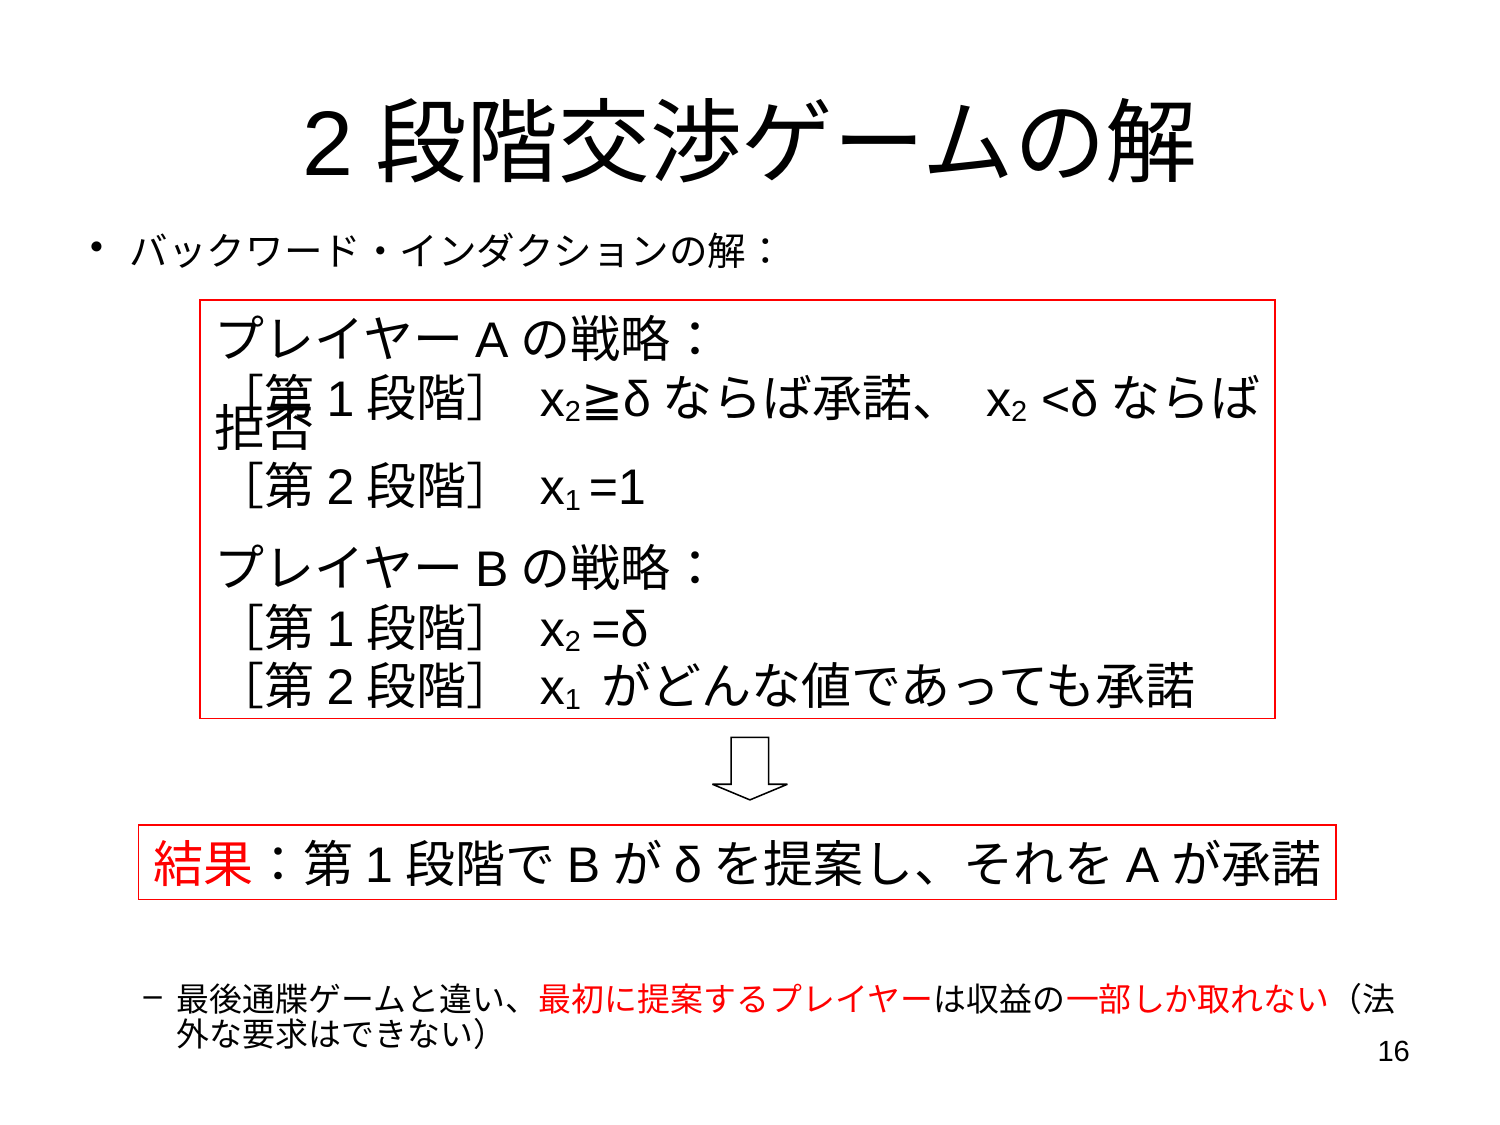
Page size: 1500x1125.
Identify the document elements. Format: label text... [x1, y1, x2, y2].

text_box 結果：第1段階でBがδを提案し、それをAが承諾 [138, 824, 1336, 900]
list バックワード・インダクションの解： 最後通牒ゲームと違い、最初に提案するプレイヤーは収益の一部しか取れない（法外な要求はできない） [75, 224, 1425, 1063]
slide_number 16 [1074, 1024, 1426, 1103]
title 2段階交渉ゲームの解 [75, 45, 1425, 224]
text_box プレイヤーAの戦略： ［第1段階］ x2≧δならば承諾、 x2 <δならば拒否 ［第2段階］ x1 =1 プレイヤーBの戦略： ［第1段階］ x2 =δ ［第2段階］ x1 がどんな値であっても承諾 [200, 299, 1275, 719]
text_box [712, 737, 788, 800]
